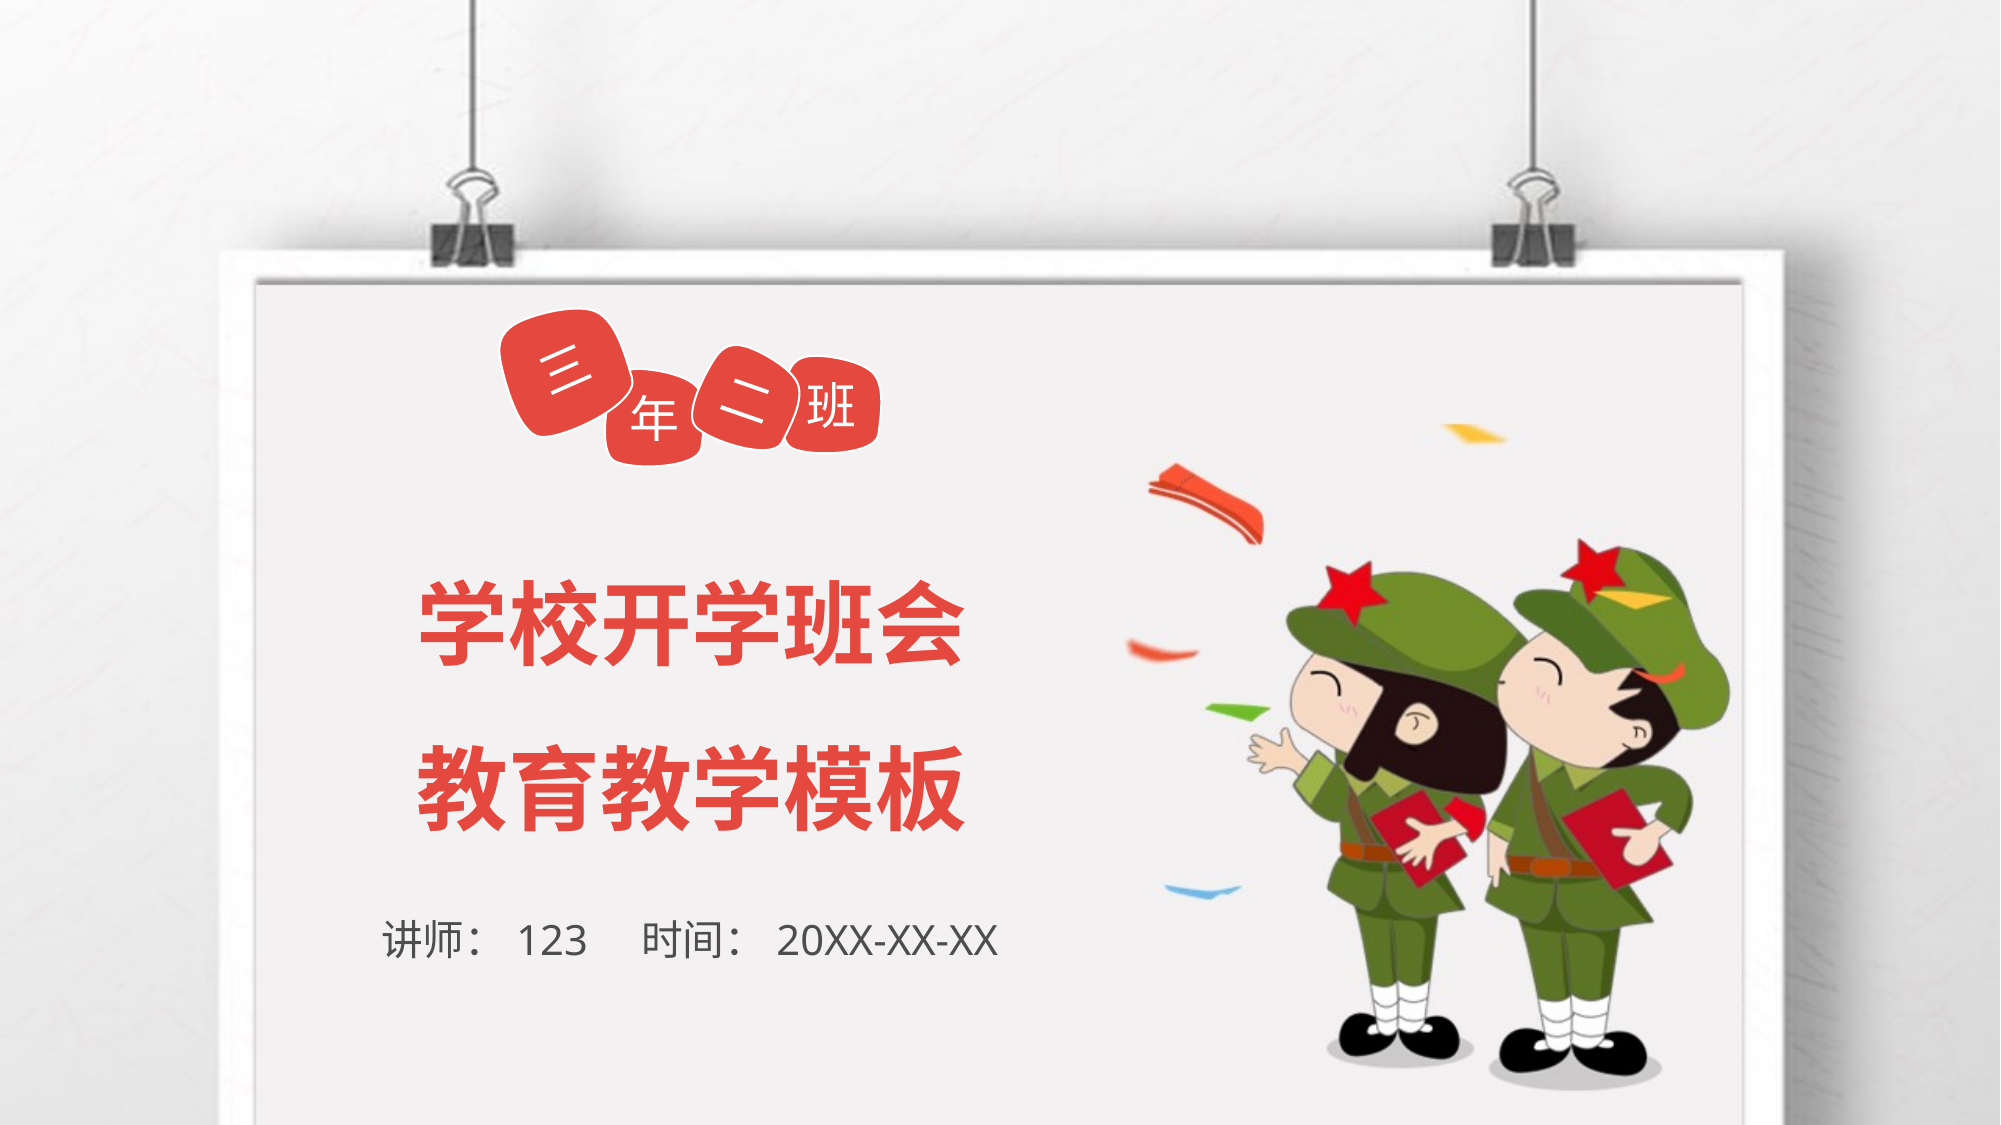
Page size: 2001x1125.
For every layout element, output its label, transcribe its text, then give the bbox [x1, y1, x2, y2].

subtitle 讲师：123 时间：20XX-XX-XX [265, 881, 1115, 991]
picture [0, 0, 2000, 1125]
title 学校开学班会 教育教学模板 [265, 493, 1119, 861]
text_box 三 [498, 307, 634, 439]
text_box 二 [691, 343, 801, 452]
text_box 年 [603, 367, 705, 468]
text_box 班 [784, 354, 883, 455]
